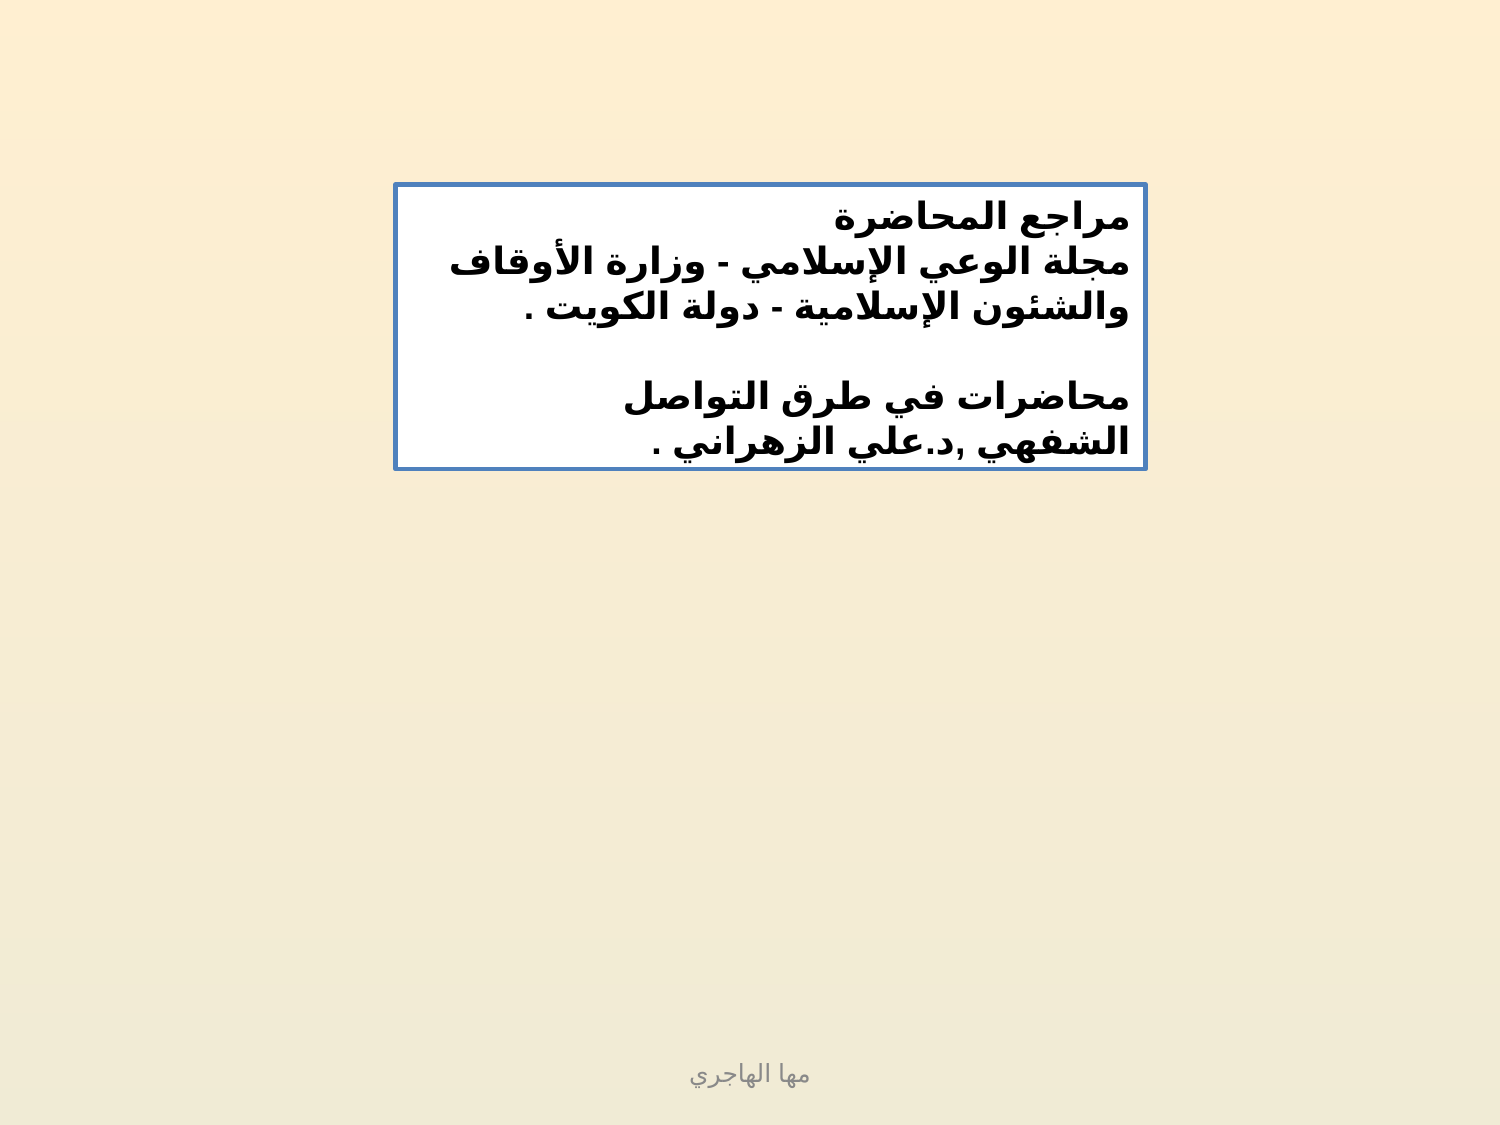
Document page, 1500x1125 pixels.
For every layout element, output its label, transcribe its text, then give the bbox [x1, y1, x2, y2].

footer مها الهاجري [512, 1042, 988, 1103]
text_box مراجع المحاضرة مجلة الوعي الإسلامي - وزارة الأوقاف والشئون الإسلامية - دولة الكويت . محاضرات في طرق التواصل الشفهي ,د.علي الزهراني . [393, 182, 1148, 471]
